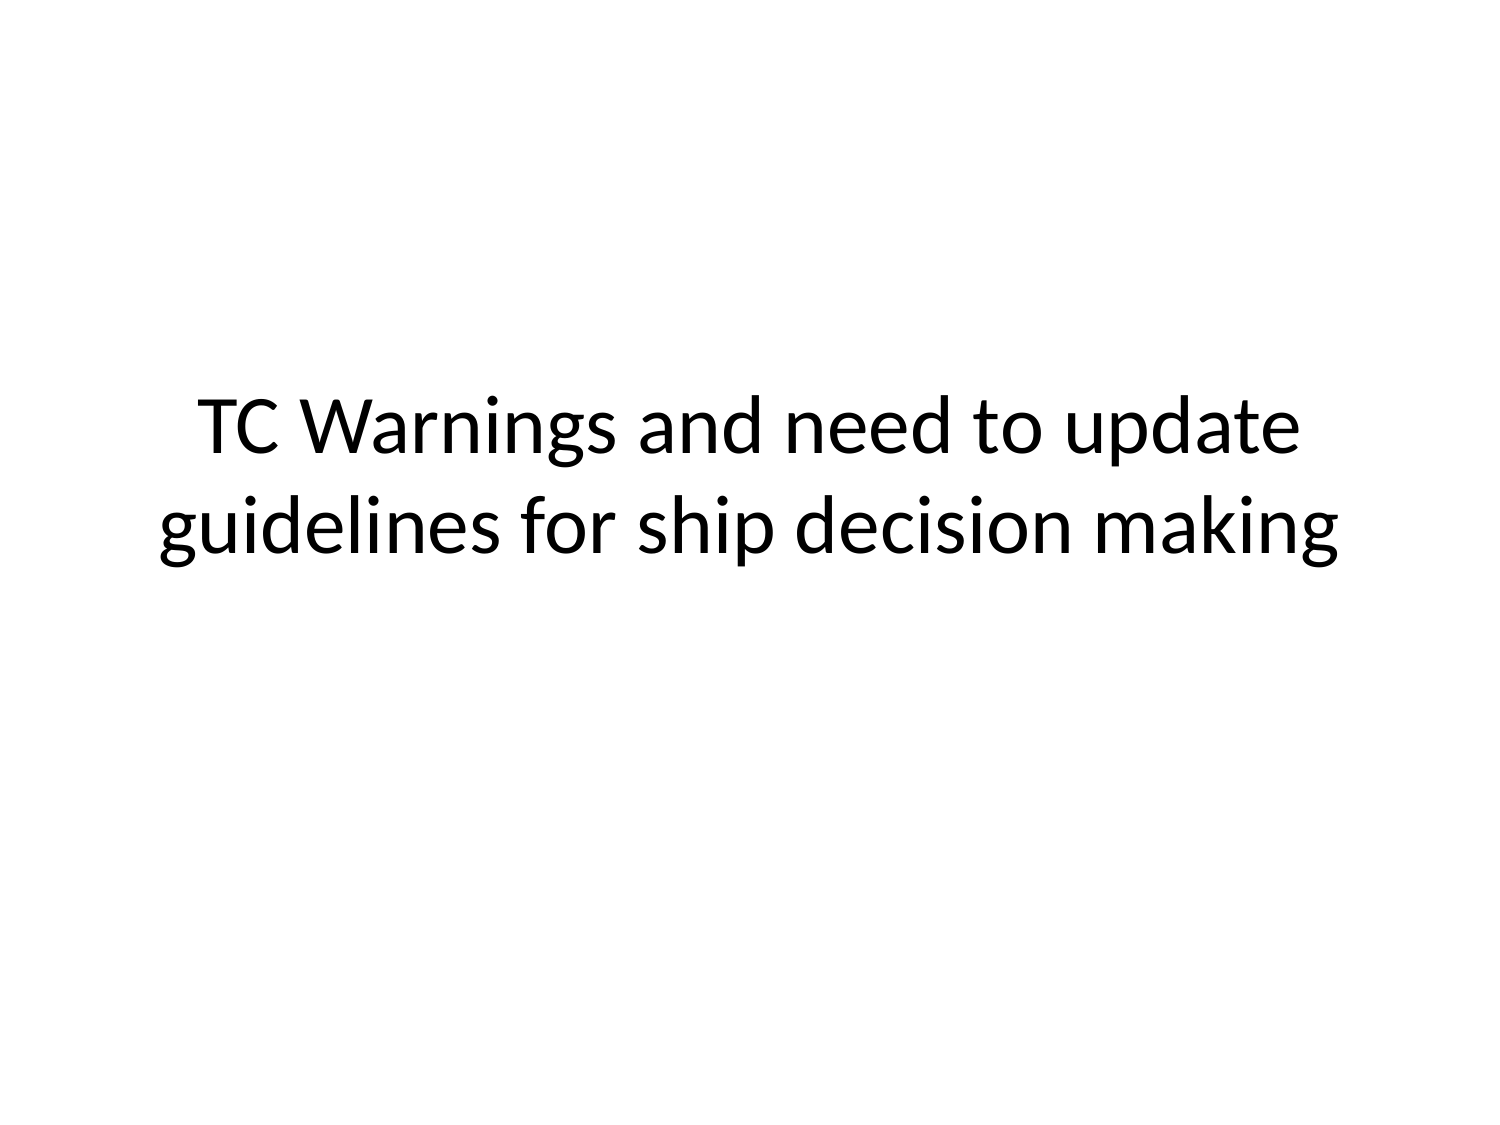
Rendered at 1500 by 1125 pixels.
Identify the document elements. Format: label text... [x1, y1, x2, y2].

title TC Warnings and need to update guidelines for ship decision making [112, 349, 1388, 591]
